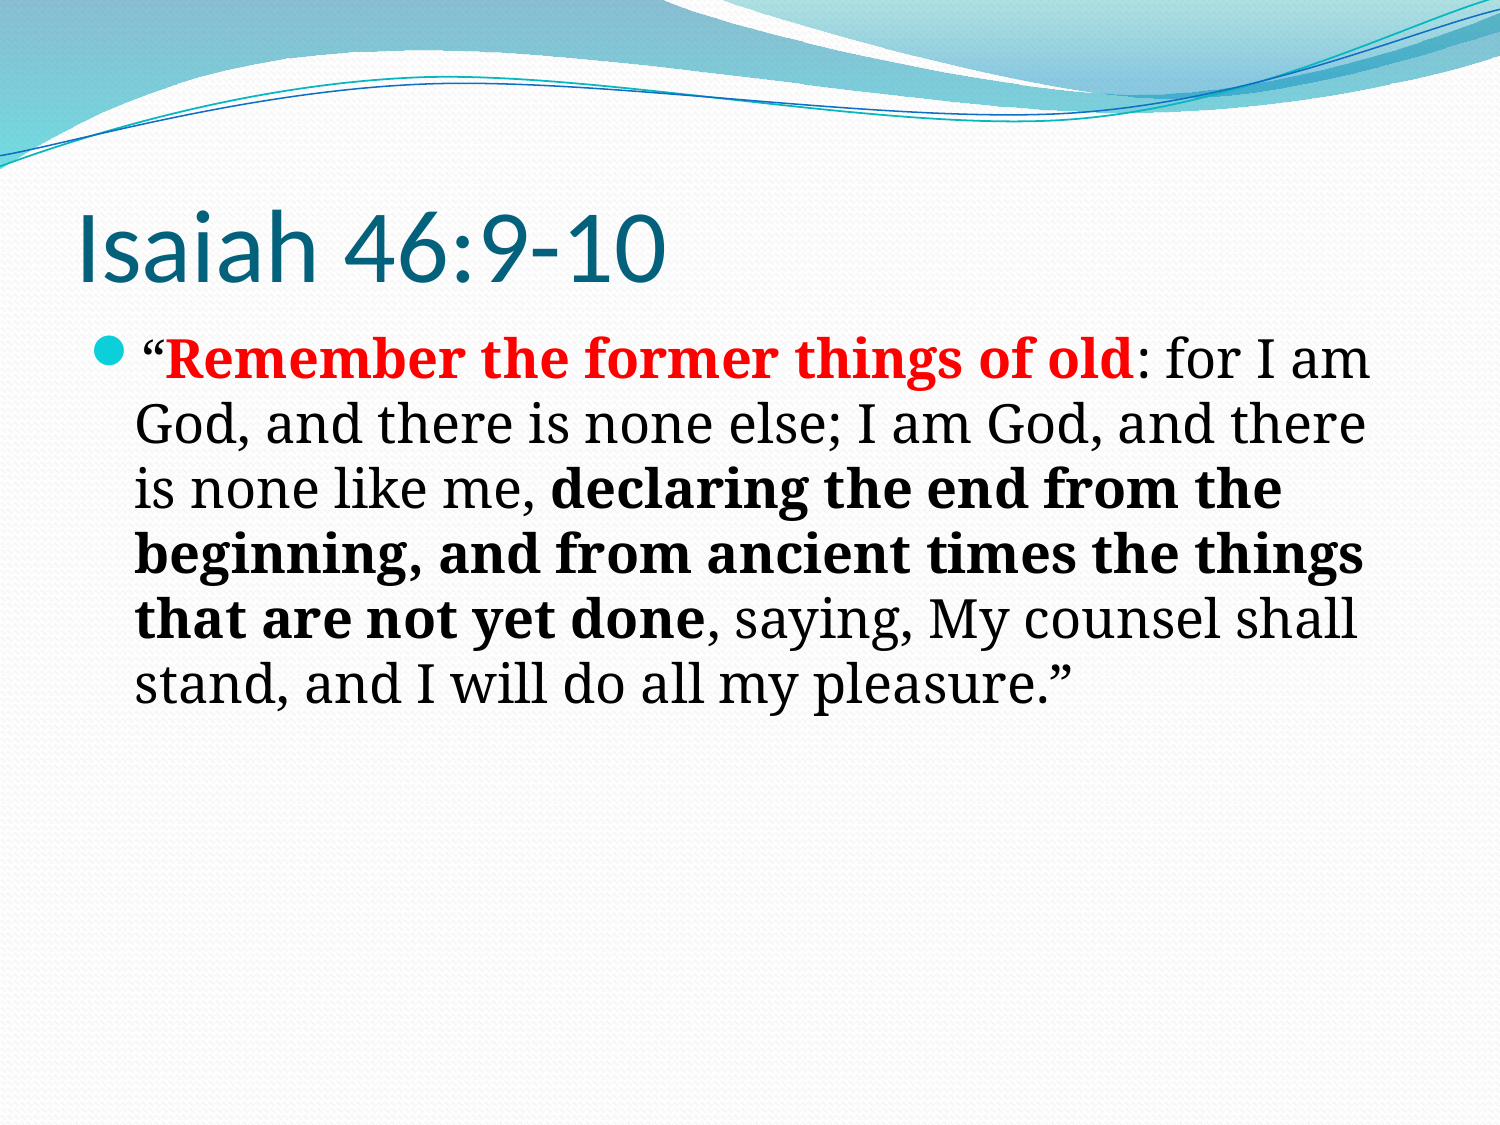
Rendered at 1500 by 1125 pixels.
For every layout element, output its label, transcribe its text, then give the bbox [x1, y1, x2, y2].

title Isaiah 46:9-10 [75, 115, 1425, 303]
list “Remember the former things of old: for I am God, and there is none else; I am God, and there is none like me, declaring the end from the beginning, and from ancient times the things that are not yet done, saying, My counsel shall stand, and I will do all my pleasure.” [75, 317, 1425, 1038]
